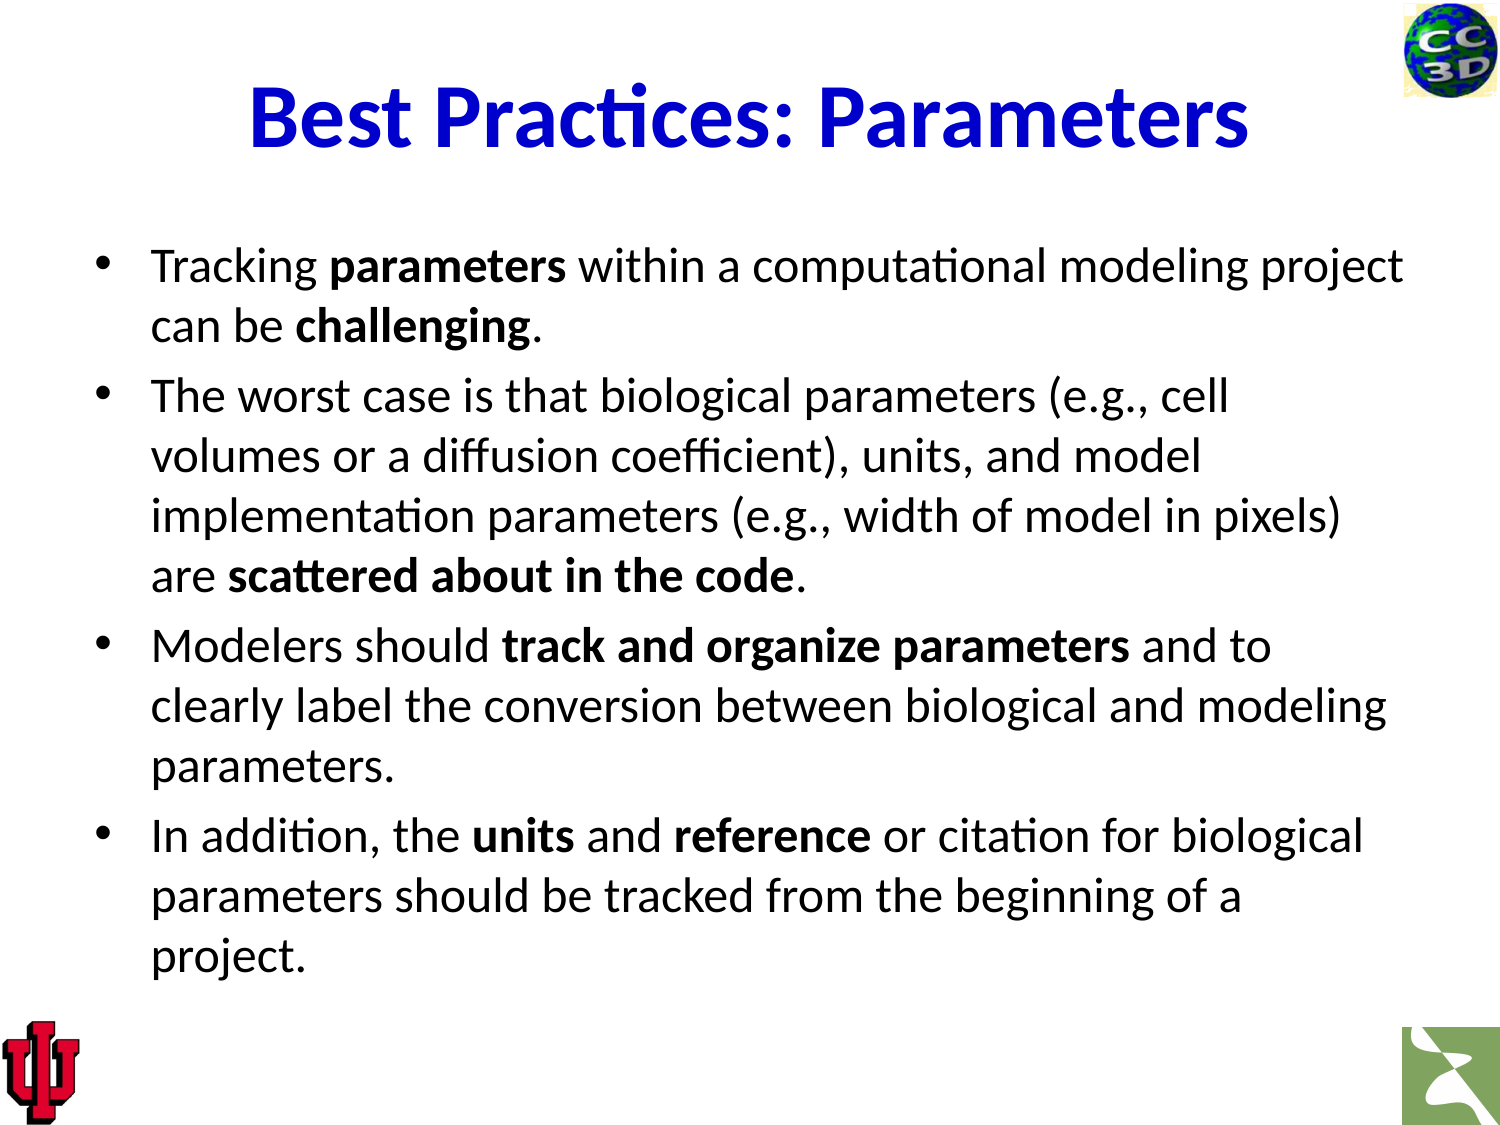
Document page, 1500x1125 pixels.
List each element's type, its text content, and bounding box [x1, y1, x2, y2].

list Tracking parameters within a computational modeling project can be challenging. The worst case is that biological parameters (e.g., cell volumes or a diffusion coefficient), units, and model implementation parameters (e.g., width of model in pixels) are scattered about in the code. Modelers should track and organize parameters and to clearly label the conversion between biological and modeling parameters. In addition, the units and reference or citation for biological parameters should be tracked from the beginning of a project. [79, 224, 1425, 1043]
picture [1402, 0, 1500, 102]
picture [0, 1020, 80, 1125]
picture [1402, 1027, 1500, 1125]
title Best Practices: Parameters [75, 39, 1425, 183]
